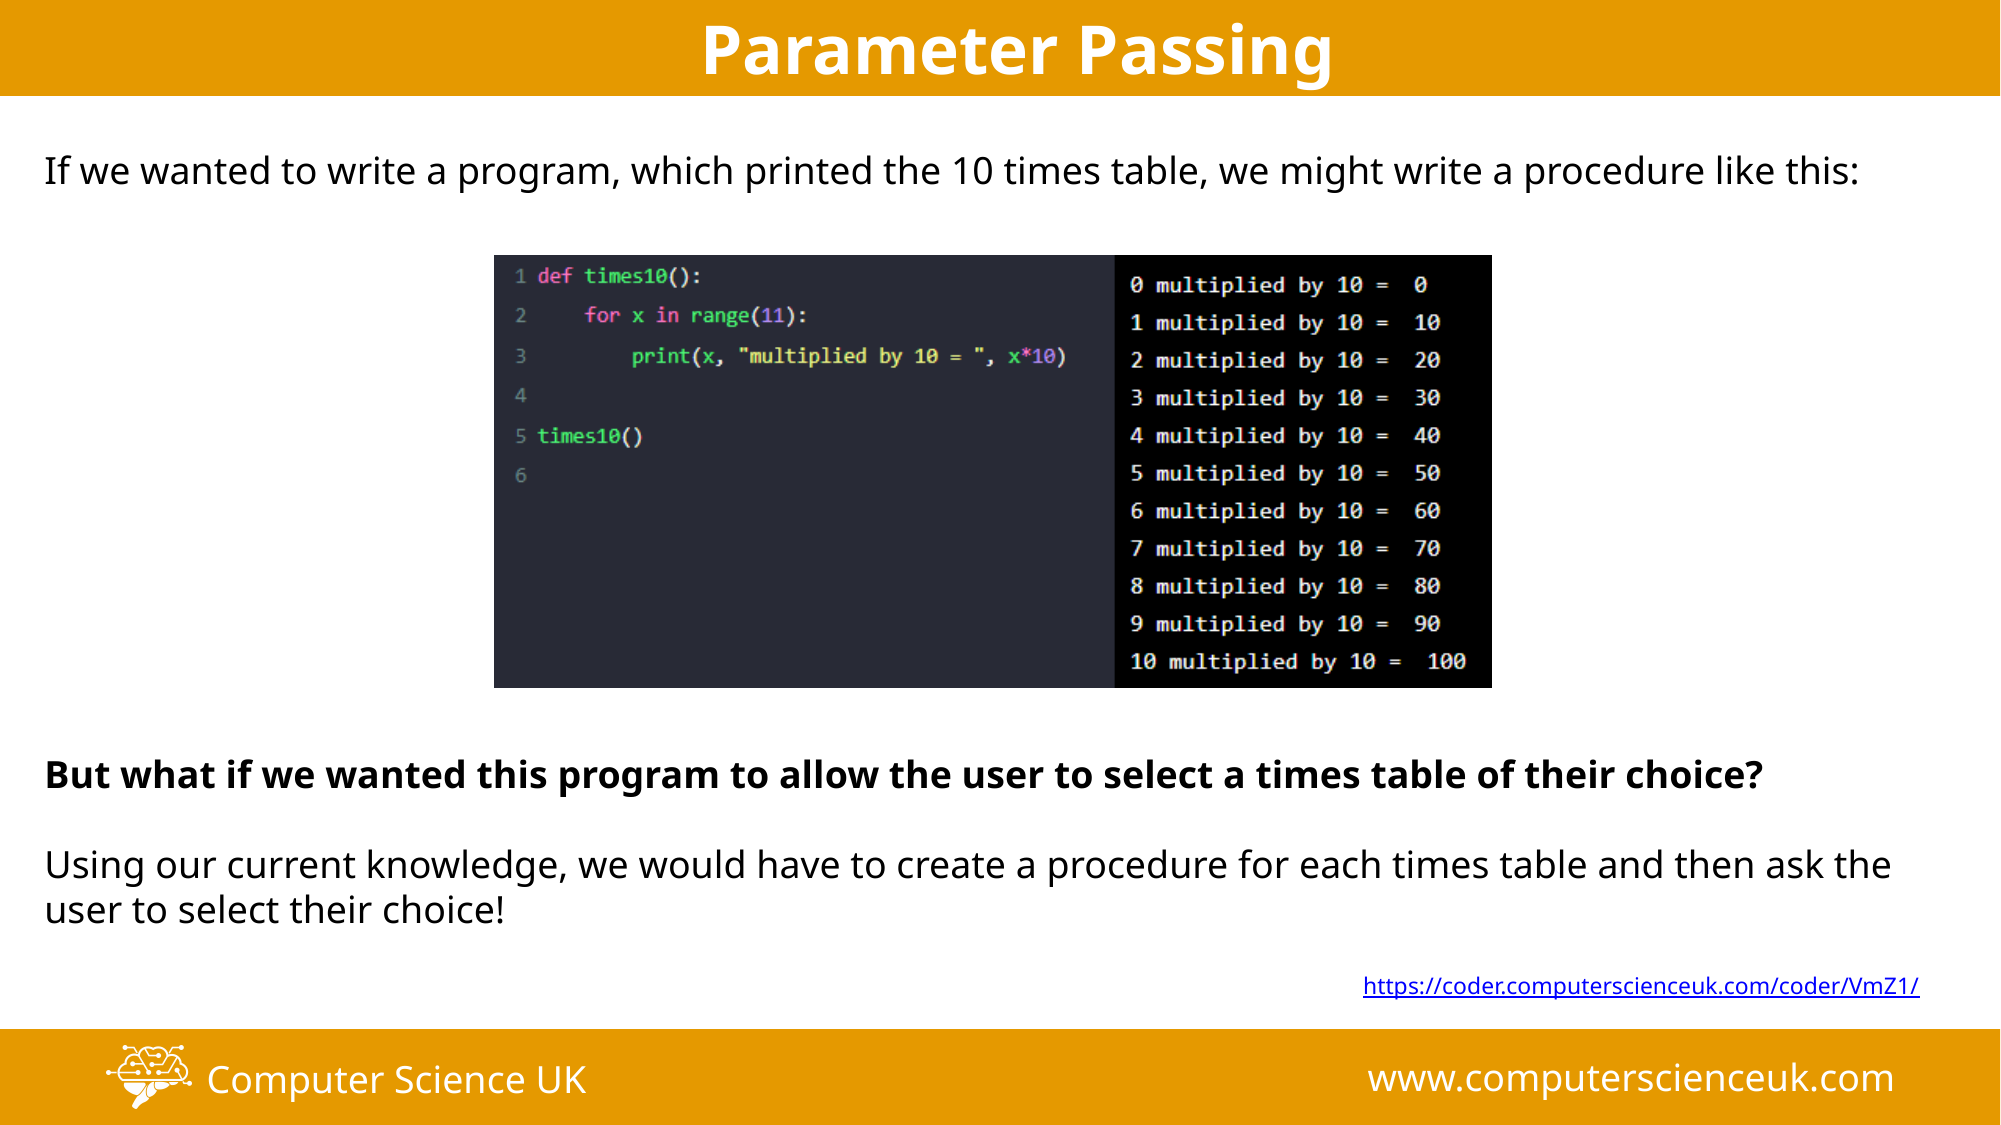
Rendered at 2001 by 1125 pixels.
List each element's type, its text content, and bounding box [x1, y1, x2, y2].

title Parameter Passing [319, 0, 1717, 98]
text_box If we wanted to write a program, which printed the 10 times table, we might write a procedure like this: [29, 139, 1972, 199]
picture [493, 255, 1492, 688]
text_box But what if we wanted this program to allow the user to select a times table of their choice? Using our current knowledge, we would have to create a procedure for each times table and then ask the user to select their choice! [29, 743, 1956, 984]
text_box https://coder.computerscienceuk.com/coder/VmZ1/ [1348, 964, 1935, 1011]
picture [106, 1045, 192, 1109]
